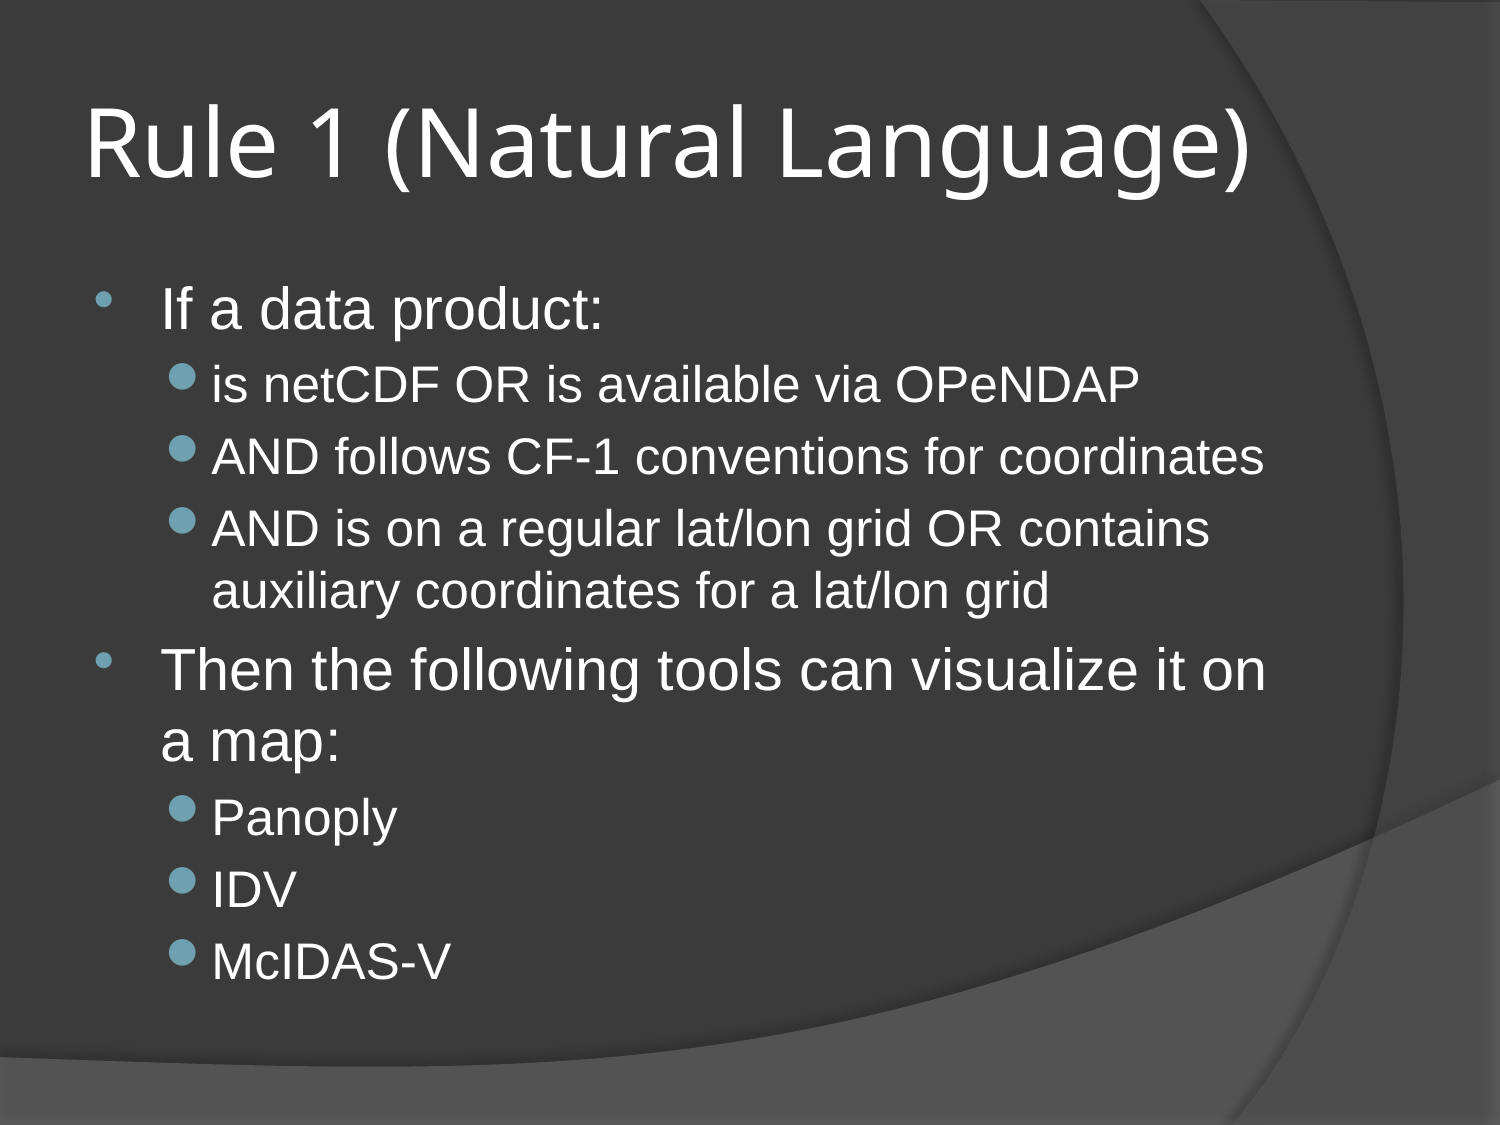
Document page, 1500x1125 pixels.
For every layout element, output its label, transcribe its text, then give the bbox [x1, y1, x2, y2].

title Rule 1 (Natural Language) [75, 45, 1300, 233]
list If a data product: is netCDF OR is available via OPeNDAP AND follows CF-1 conventions for coordinates AND is on a regular lat/lon grid OR contains auxiliary coordinates for a lat/lon grid Then the following tools can visualize it on a map: Panoply IDV McIDAS-V [75, 262, 1300, 1005]
